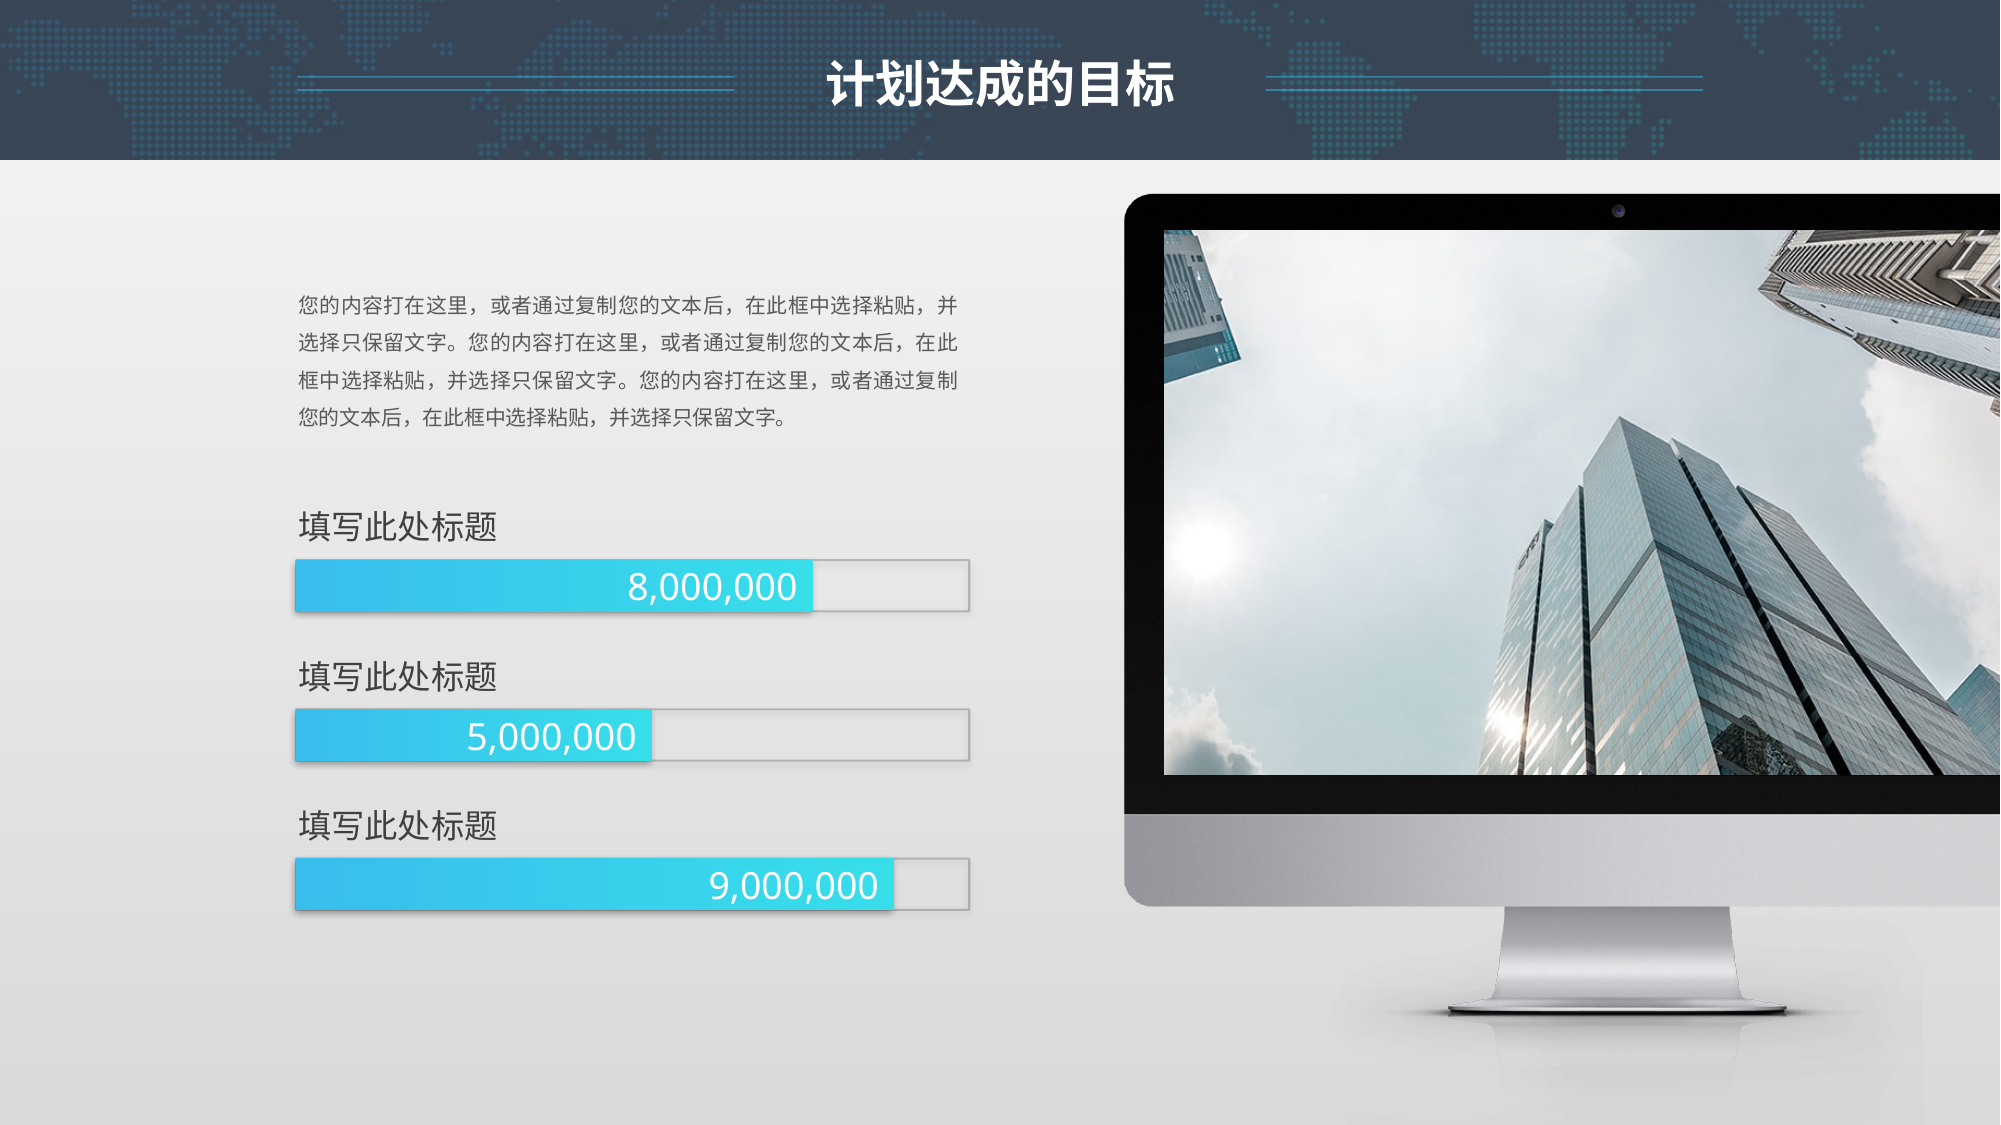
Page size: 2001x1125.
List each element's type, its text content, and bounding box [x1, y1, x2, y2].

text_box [283, 651, 970, 761]
text_box 您的内容打在这里，或者通过复制您的文本后，在此框中选择粘贴，并选择只保留文字。您的内容打在这里，或者通过复制您的文本后，在此框中选择粘贴，并选择只保留文字。您的内容打在这里，或者通过复制您的文本后，在此框中选择粘贴，并选择只保留文字。 [283, 272, 973, 438]
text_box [296, 76, 1704, 91]
picture [1097, 170, 2000, 1125]
text_box 计划达成的目标 [810, 98, 1190, 121]
picture [0, 0, 2000, 161]
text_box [283, 800, 970, 911]
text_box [283, 502, 970, 612]
text_box 计划达成的目标 [810, 45, 1190, 75]
